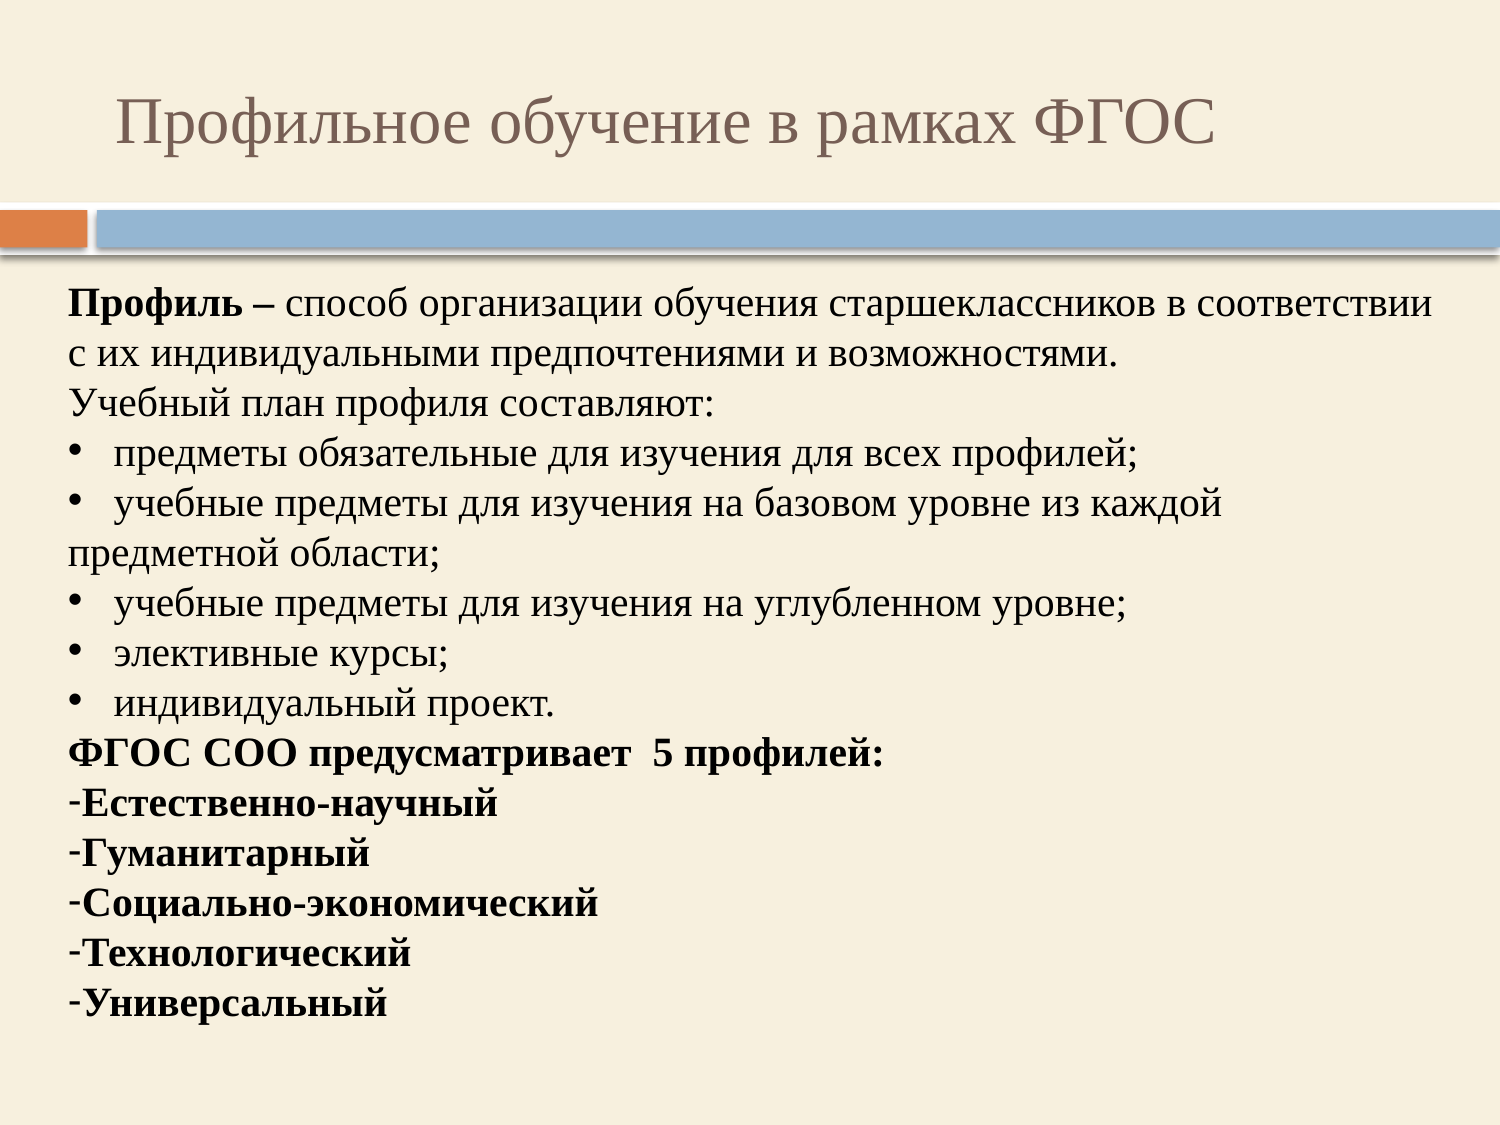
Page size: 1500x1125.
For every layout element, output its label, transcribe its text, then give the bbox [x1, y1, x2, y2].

text_box Профиль – способ организации обучения старшеклассников в соответствии с их индивидуальными предпочтениями и возможностями. Учебный план профиля составляют: предметы обязательные для изучения для всех профилей; учебные предметы для изучения на базовом уровне из каждой предметной области; учебные предметы для изучения на углубленном уровне; элективные курсы; индивидуальный проект. ФГОС СОО предусматривает 5 профилей: Естественно-научный Гуманитарный Социально-экономический Технологический Универсальный [53, 267, 1459, 1033]
title Профильное обучение в рамках ФГОС [100, 37, 1438, 197]
